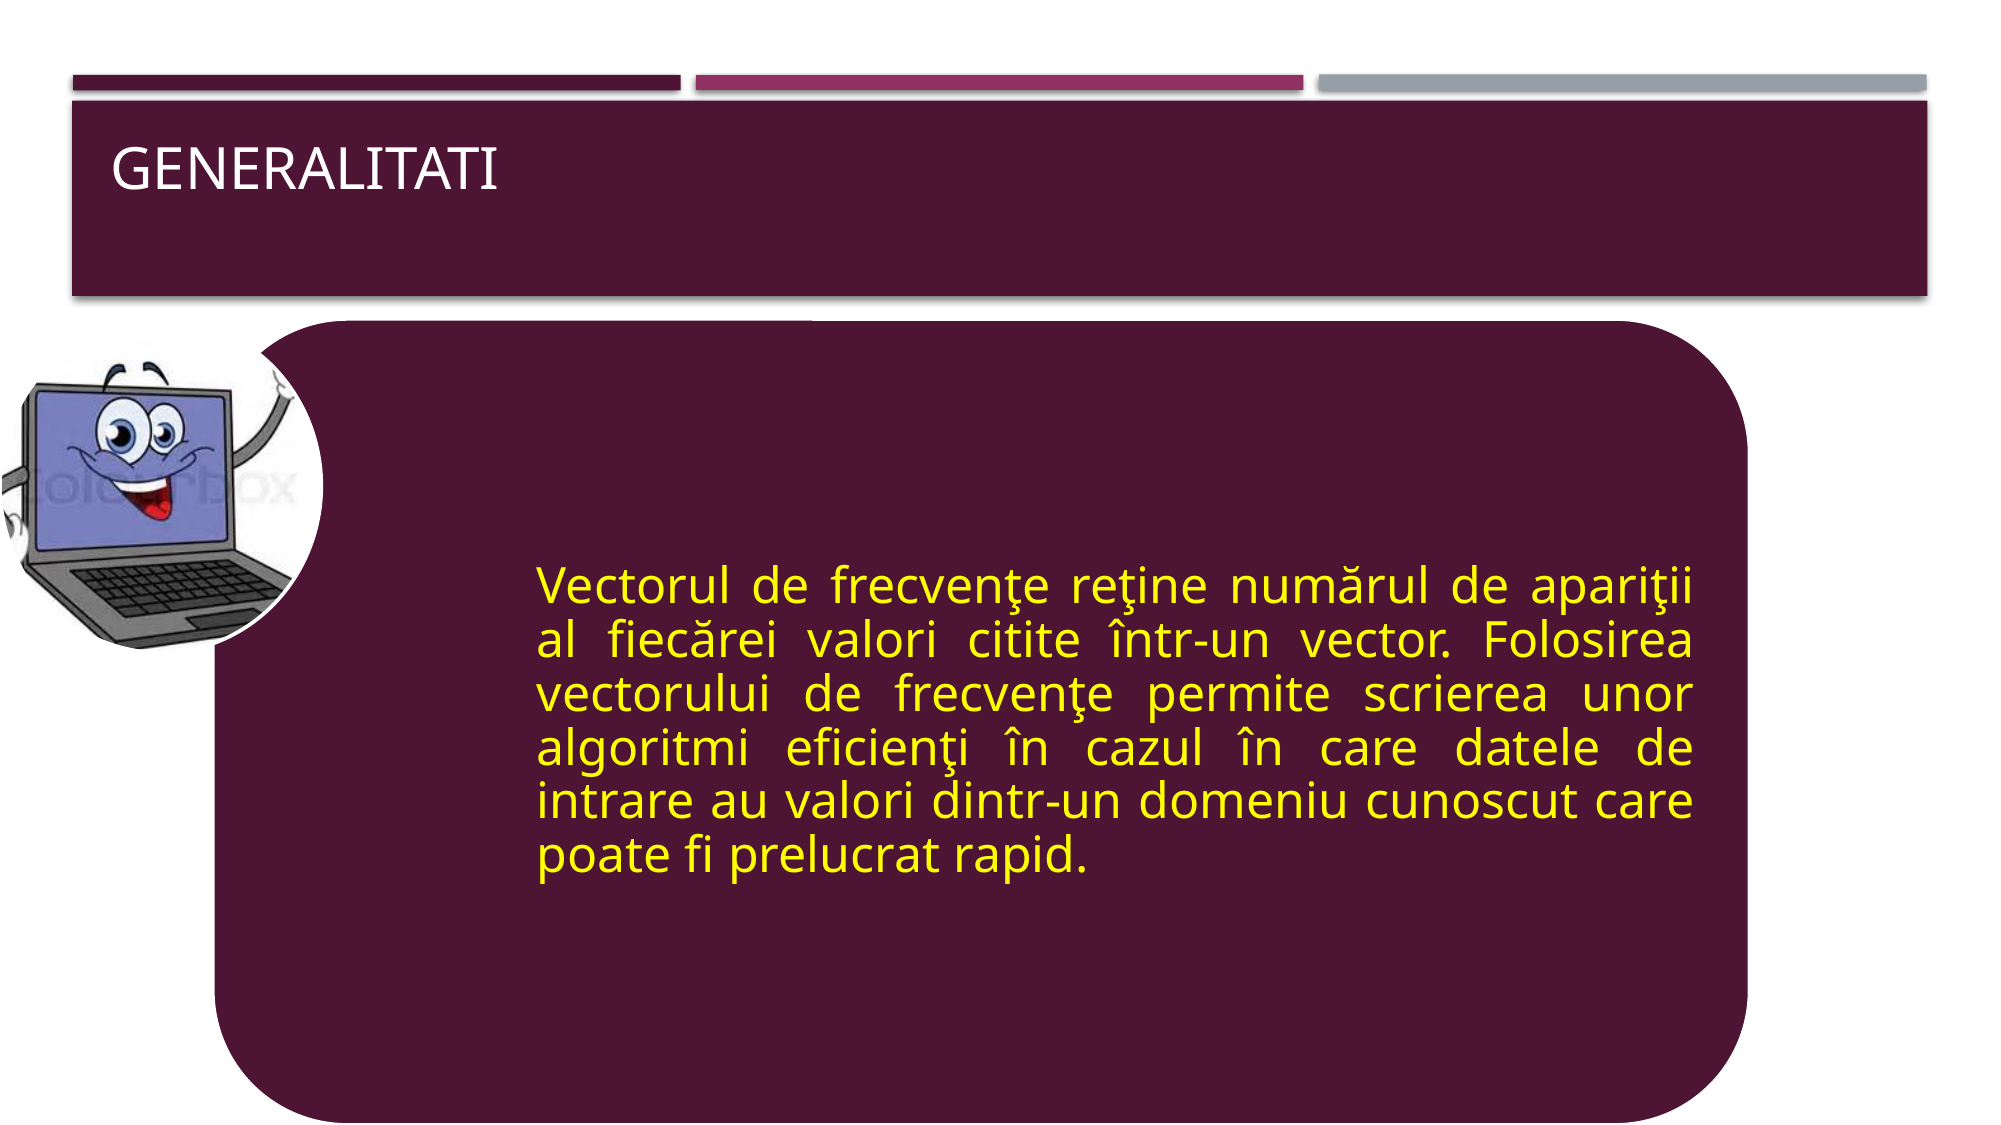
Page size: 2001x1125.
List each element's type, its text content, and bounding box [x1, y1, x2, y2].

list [0, 318, 1939, 1125]
title Generalitati [95, 115, 1905, 209]
